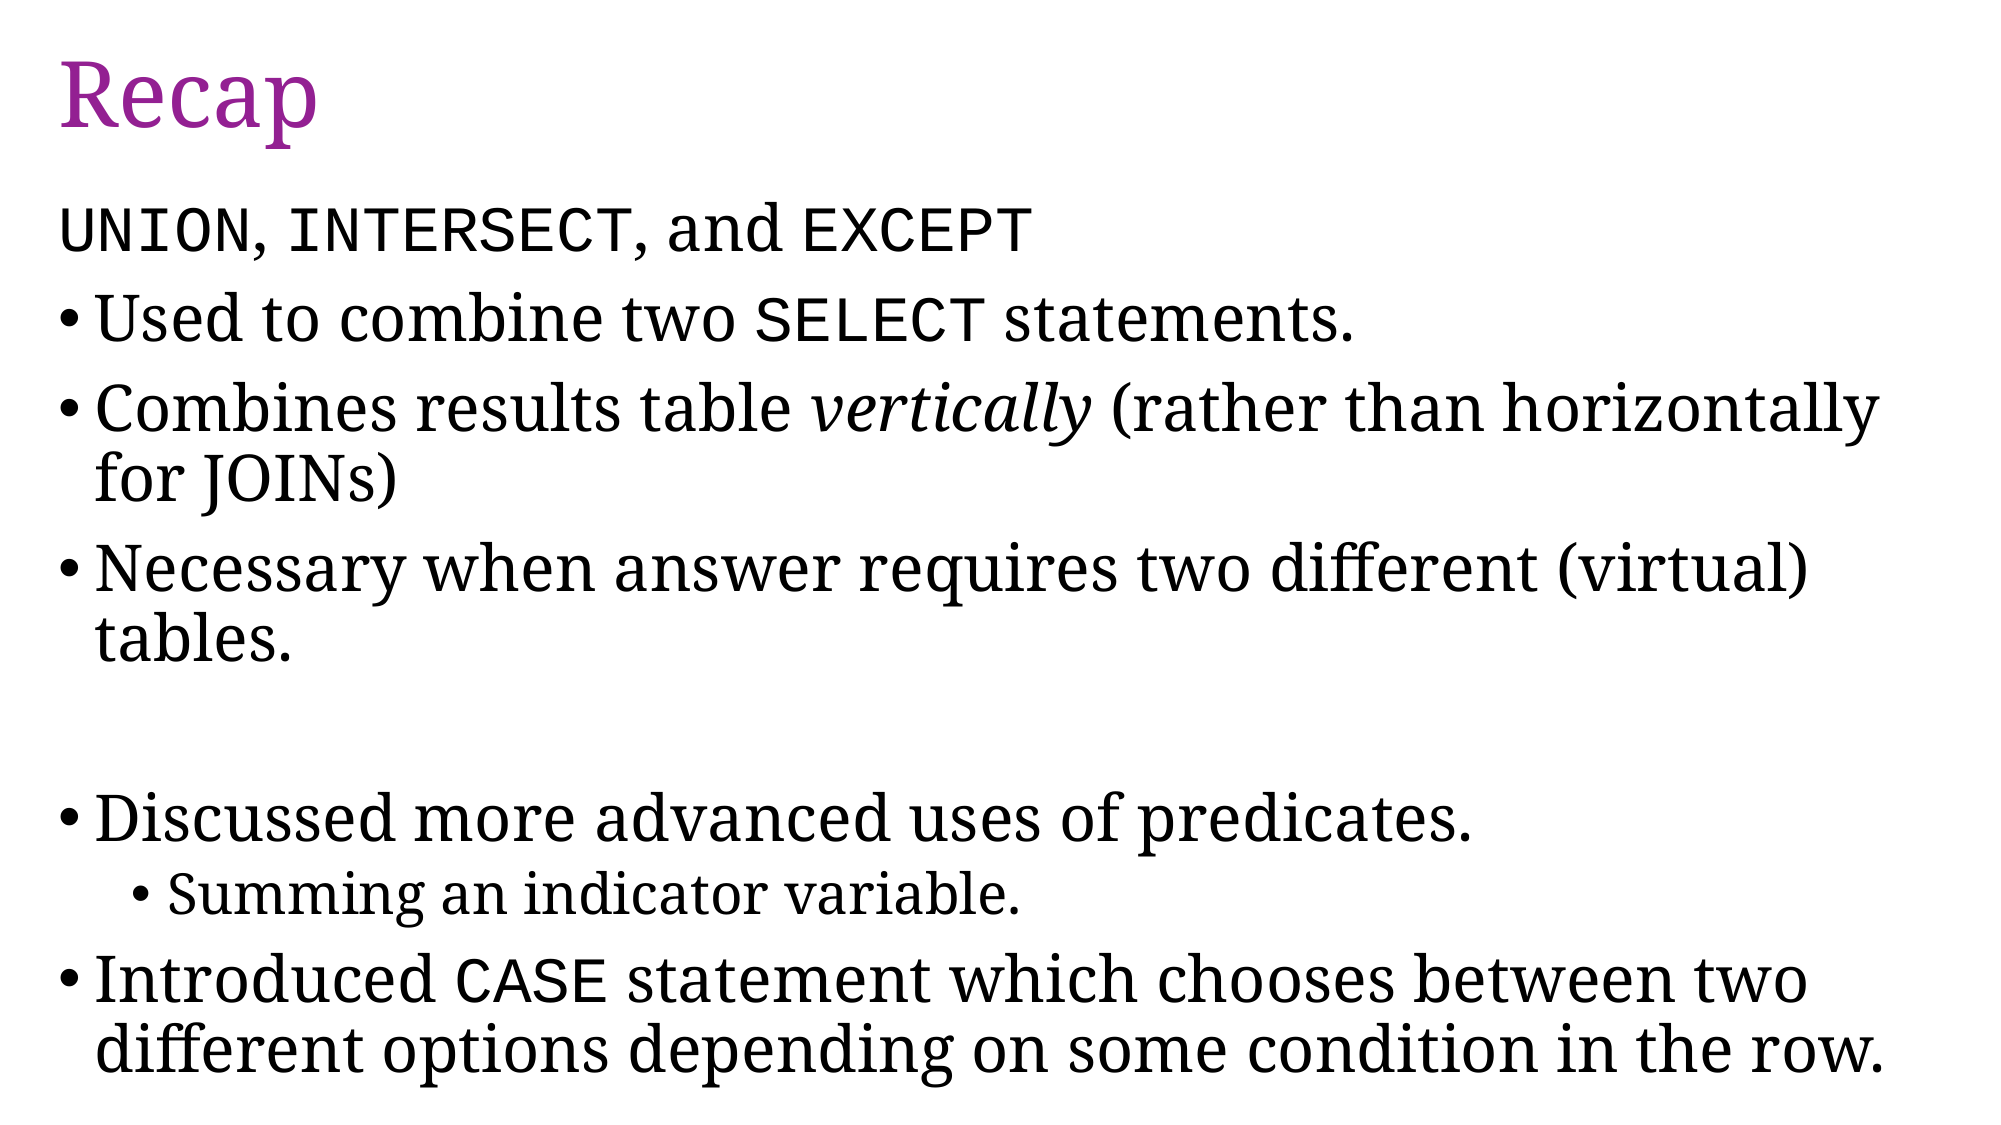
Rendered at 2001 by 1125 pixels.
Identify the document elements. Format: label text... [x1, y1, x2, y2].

title Recap [43, 25, 1953, 171]
list UNION, INTERSECT, and EXCEPT Used to combine two SELECT statements. Combines results table vertically (rather than horizontally for JOINs) Necessary when answer requires two different (virtual) tables. Discussed more advanced uses of predicates. Summing an indicator variable. Introduced CASE statement which chooses between two different options depending on some condition in the row. [43, 188, 1953, 1106]
